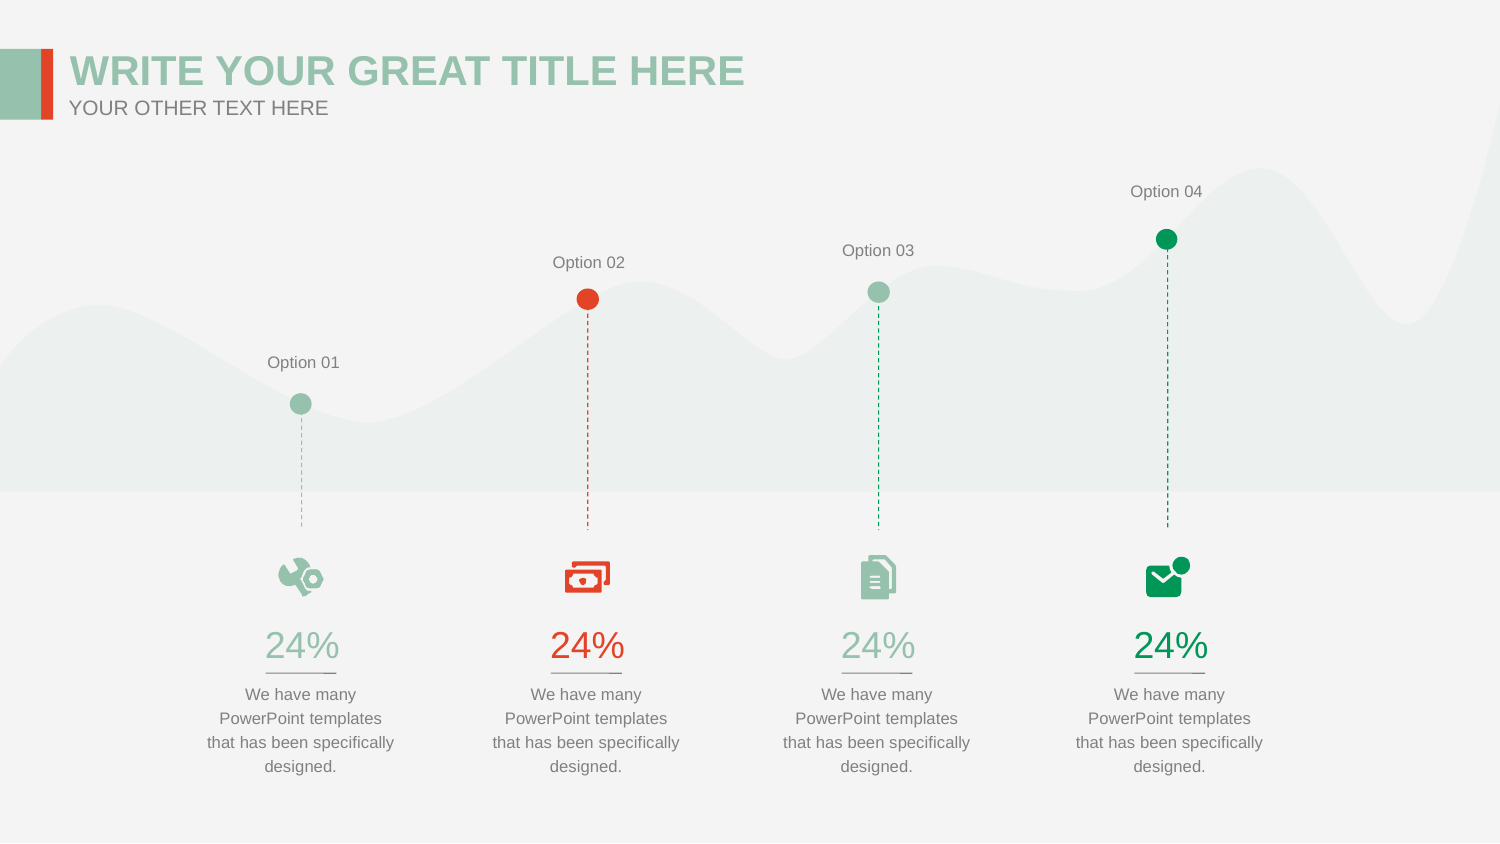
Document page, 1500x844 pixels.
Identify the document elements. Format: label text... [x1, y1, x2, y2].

text_box [1155, 228, 1178, 250]
text_box Option 03 [827, 232, 930, 268]
text_box 24% [1118, 613, 1224, 674]
text_box 24% [826, 613, 931, 674]
text_box We have many PowerPoint templates that has been specifically designed. [1075, 680, 1265, 776]
text_box We have many PowerPoint templates that has been specifically designed. [782, 680, 972, 776]
text_box We have many PowerPoint templates that has been specifically designed. [206, 680, 396, 776]
text_box [576, 288, 599, 310]
text_box We have many PowerPoint templates that has been specifically designed. [491, 680, 681, 776]
text_box Option 02 [537, 244, 641, 280]
text_box Option 04 [1115, 173, 1218, 209]
text_box YOUR OTHER TEXT HERE [54, 86, 344, 127]
text_box 24% [535, 613, 640, 674]
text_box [565, 561, 610, 593]
text_box Option 01 [252, 344, 355, 380]
text_box [289, 393, 312, 415]
text_box [867, 281, 890, 303]
text_box [0, 102, 1500, 492]
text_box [0, 48, 54, 120]
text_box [277, 555, 324, 598]
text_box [1145, 555, 1191, 598]
text_box WRITE YOUR GREAT TITLE HERE [55, 36, 761, 102]
text_box [861, 555, 897, 600]
text_box 24% [250, 613, 355, 674]
